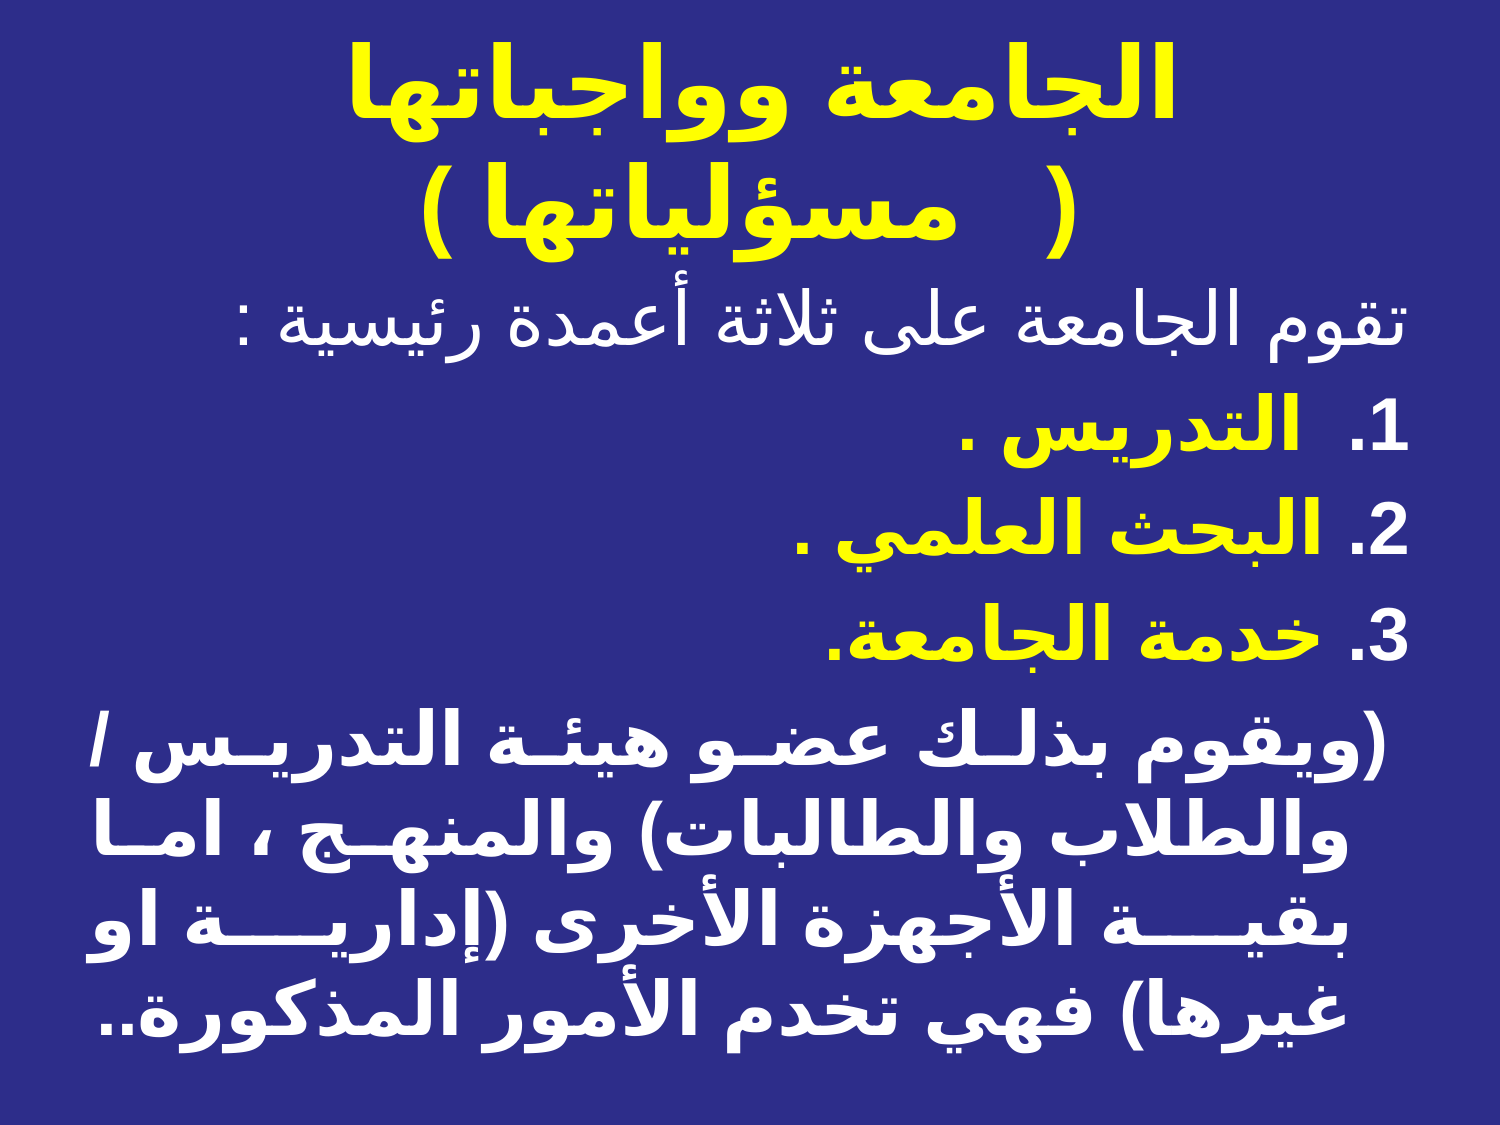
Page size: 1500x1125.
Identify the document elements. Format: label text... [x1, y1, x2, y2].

title الجامعة وواجباتها ( مسؤلياتها ) [74, 44, 1426, 233]
list تقوم الجامعة على ثلاثة أعمدة رئيسية : التدريس . البحث العلمي . خدمة الجامعة. (ويقوم بذلك عضو هيئة التدريس / والطلاب والطالبات) والمنهج ، اما بقية الأجهزة الأخرى (إدارية او غيرها) فهي تخدم الأمور المذكورة.. [74, 262, 1426, 1006]
